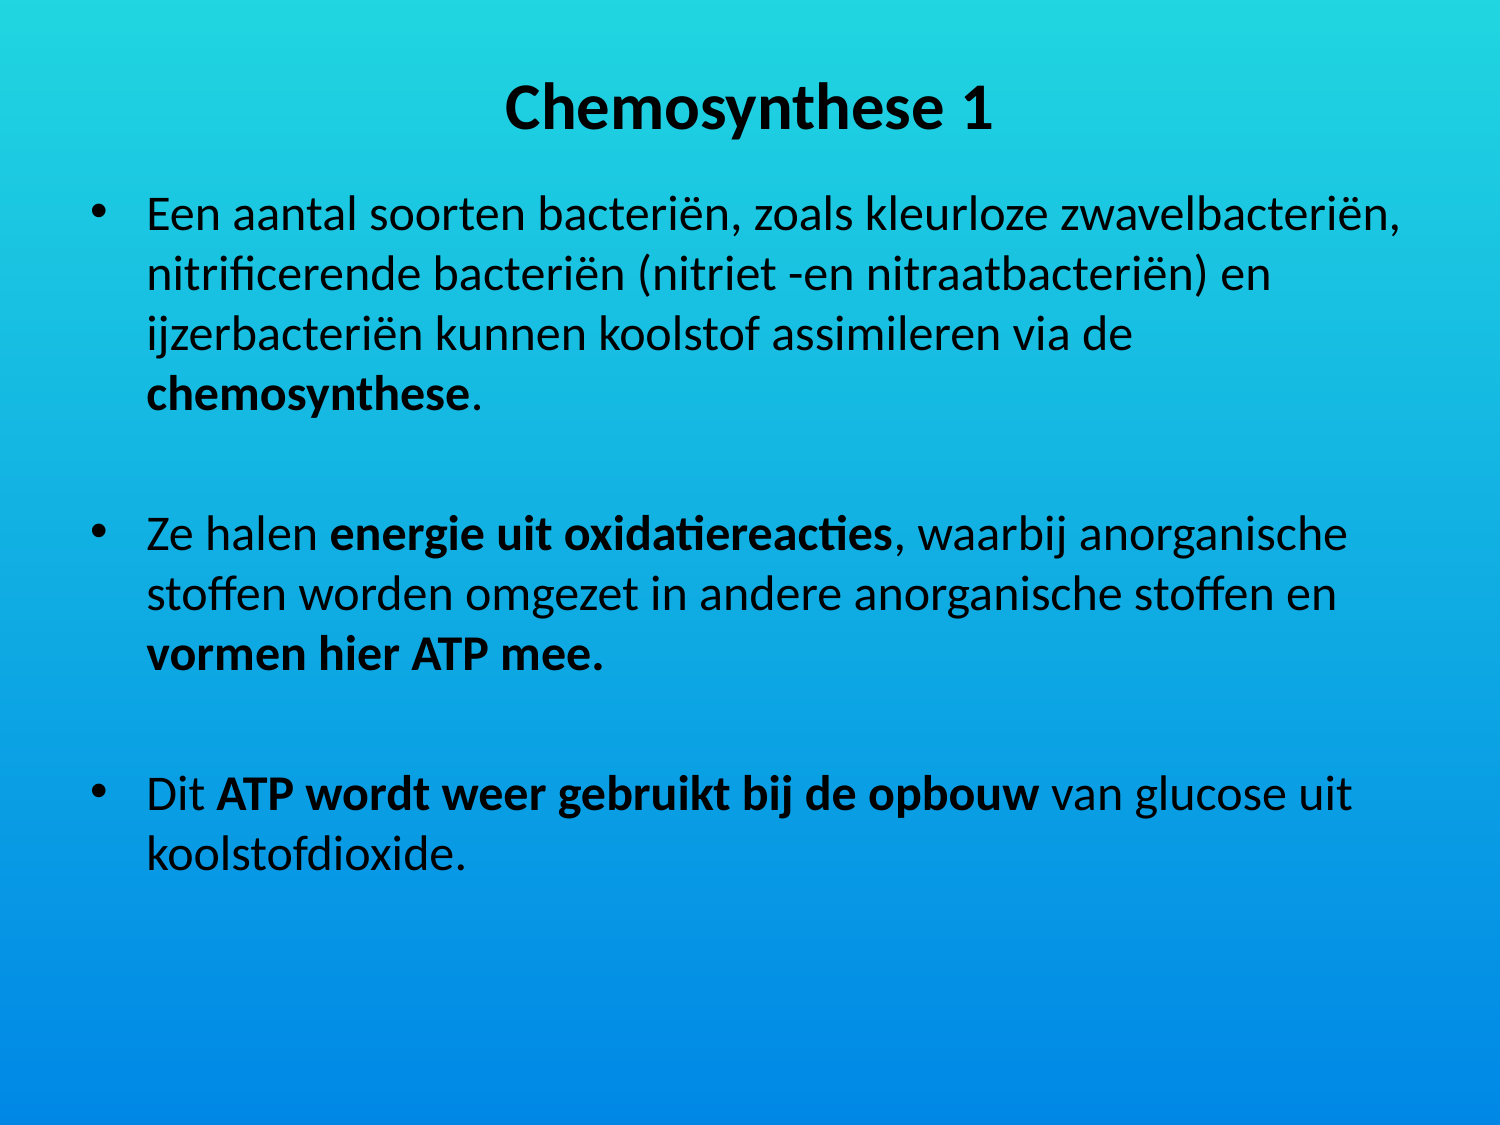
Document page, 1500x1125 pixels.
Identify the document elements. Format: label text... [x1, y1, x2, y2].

list Een aantal soorten bacteriën, zoals kleurloze zwavelbacteriën, nitrificerende bacteriën (nitriet -en nitraatbacteriën) en ijzerbacteriën kunnen koolstof assimileren via de chemosynthese. Ze halen energie uit oxidatiereacties, waarbij anorganische stoffen worden omgezet in andere anorganische stoffen en vormen hier ATP mee. Dit ATP wordt weer gebruikt bij de opbouw van glucose uit koolstofdioxide. [75, 172, 1425, 1083]
title Chemosynthese 1 [75, 45, 1425, 161]
